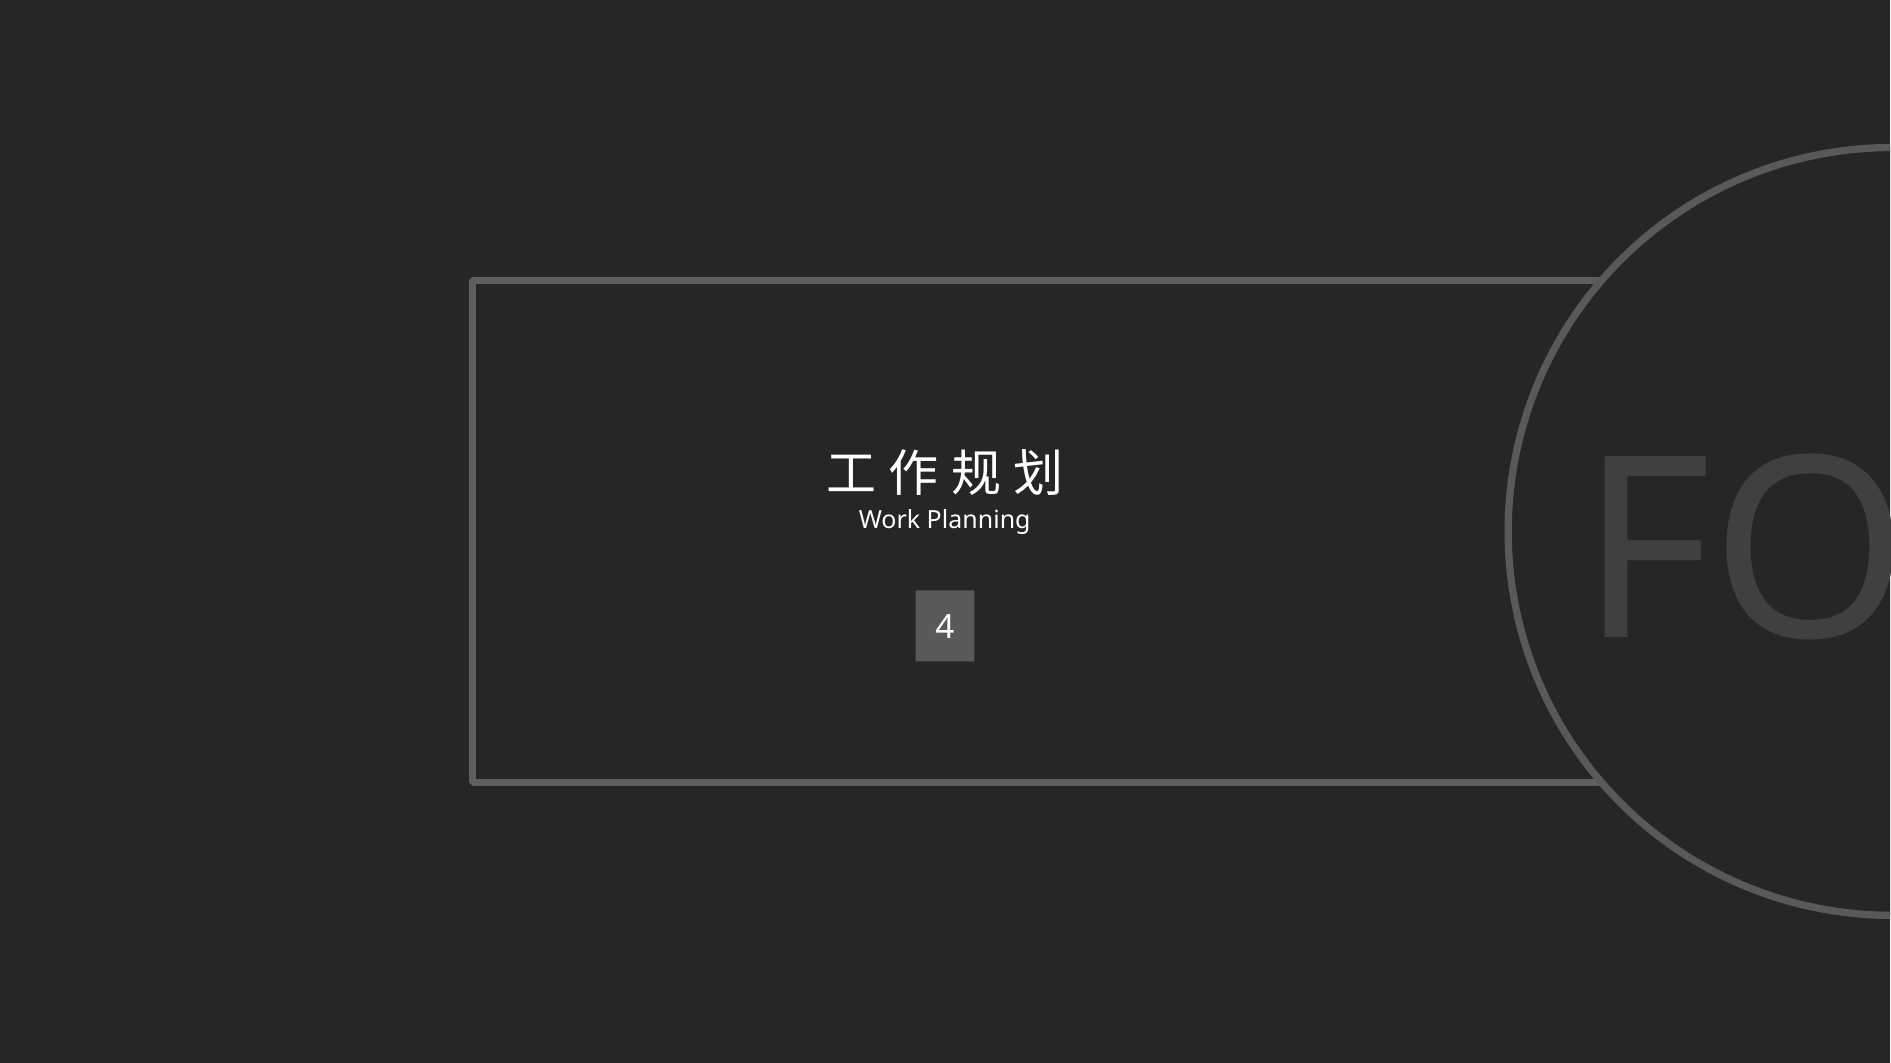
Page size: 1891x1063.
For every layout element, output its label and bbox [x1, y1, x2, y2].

text_box [1507, 147, 1891, 949]
text_box [470, 278, 1503, 785]
text_box [803, 433, 1087, 662]
